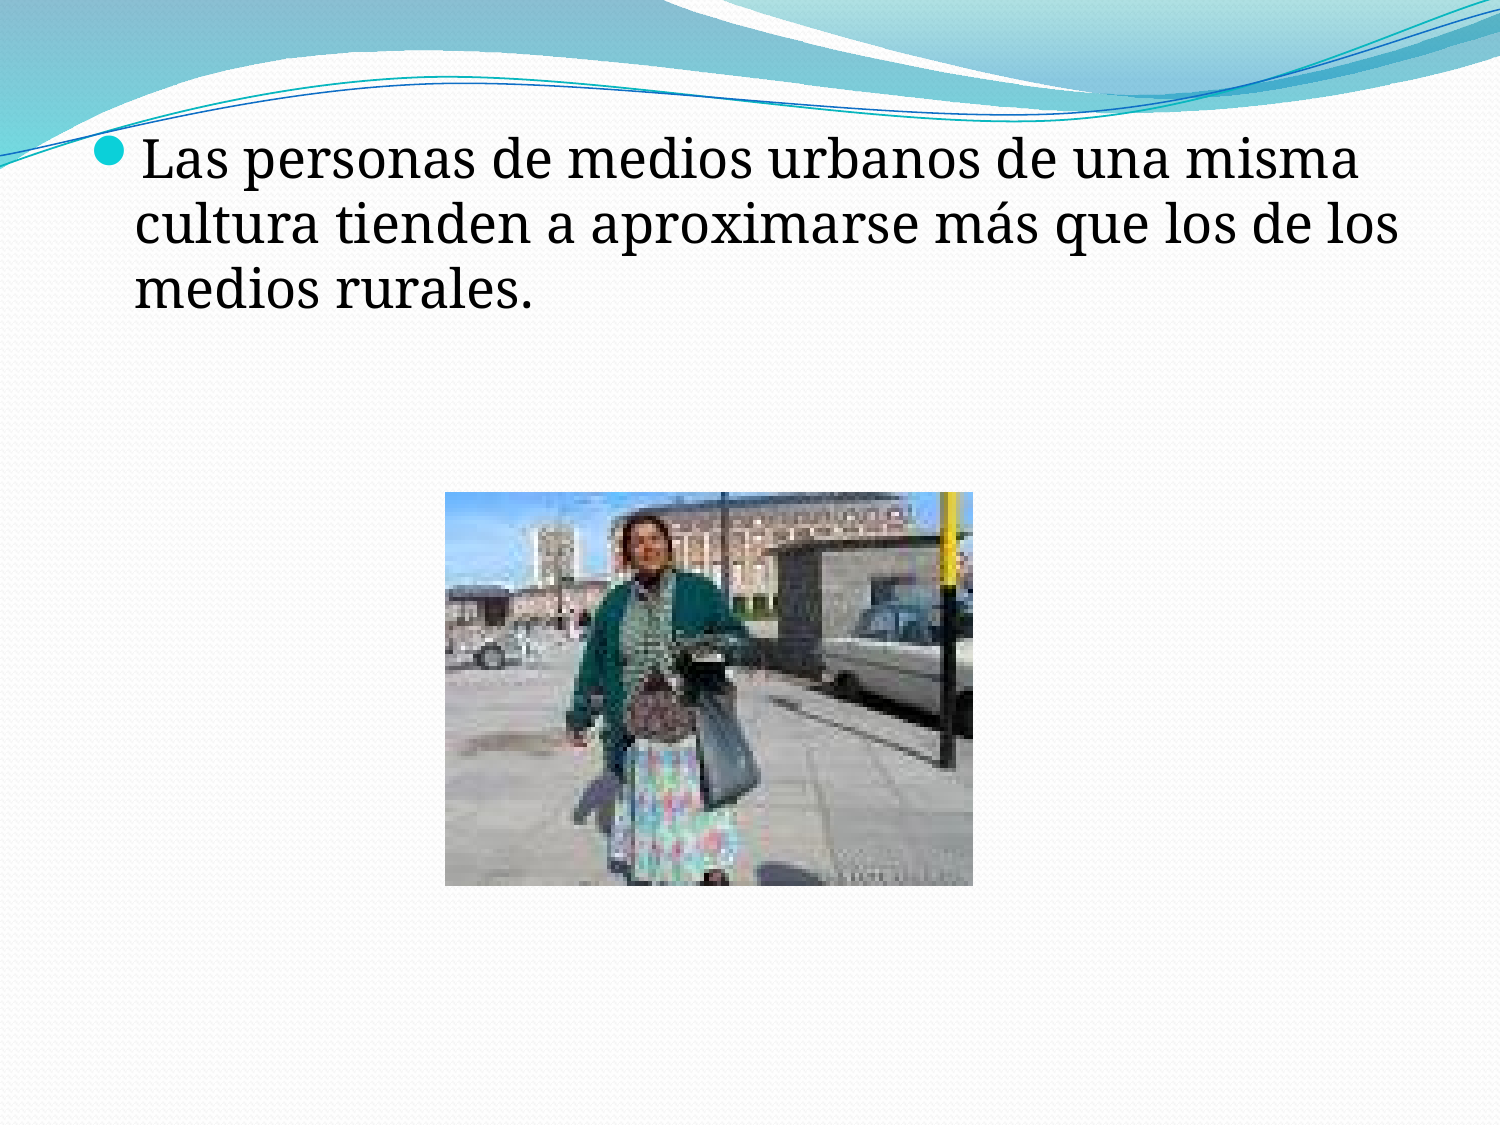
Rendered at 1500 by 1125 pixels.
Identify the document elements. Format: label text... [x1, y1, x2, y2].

picture [445, 491, 973, 886]
list Las personas de medios urbanos de una misma cultura tienden a aproximarse más que los de los medios rurales. [75, 117, 1425, 1038]
